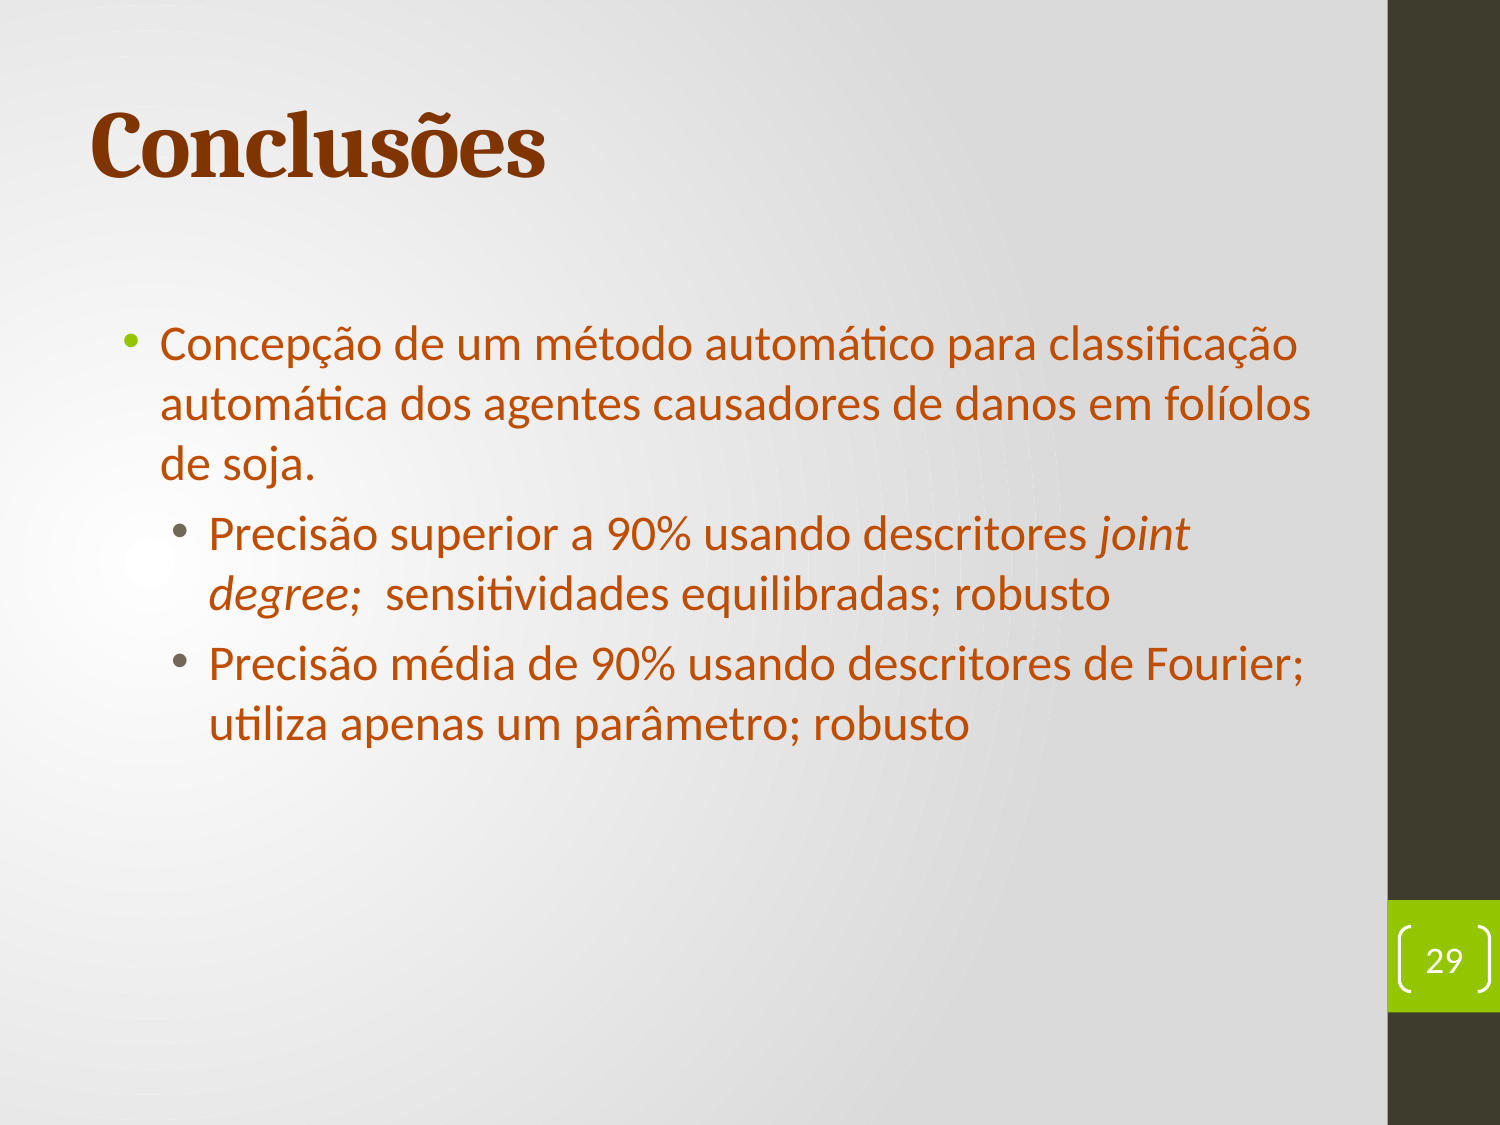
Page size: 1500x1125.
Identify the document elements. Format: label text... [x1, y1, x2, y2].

slide_number 29 [1397, 924, 1492, 994]
title Conclusões [75, 45, 1325, 233]
list Concepção de um método automático para classificação automática dos agentes causadores de danos em folíolos de soja. Precisão superior a 90% usando descritores joint degree; sensitividades equilibradas; robusto Precisão média de 90% usando descritores de Fourier; utiliza apenas um parâmetro; robusto [88, 302, 1341, 1024]
